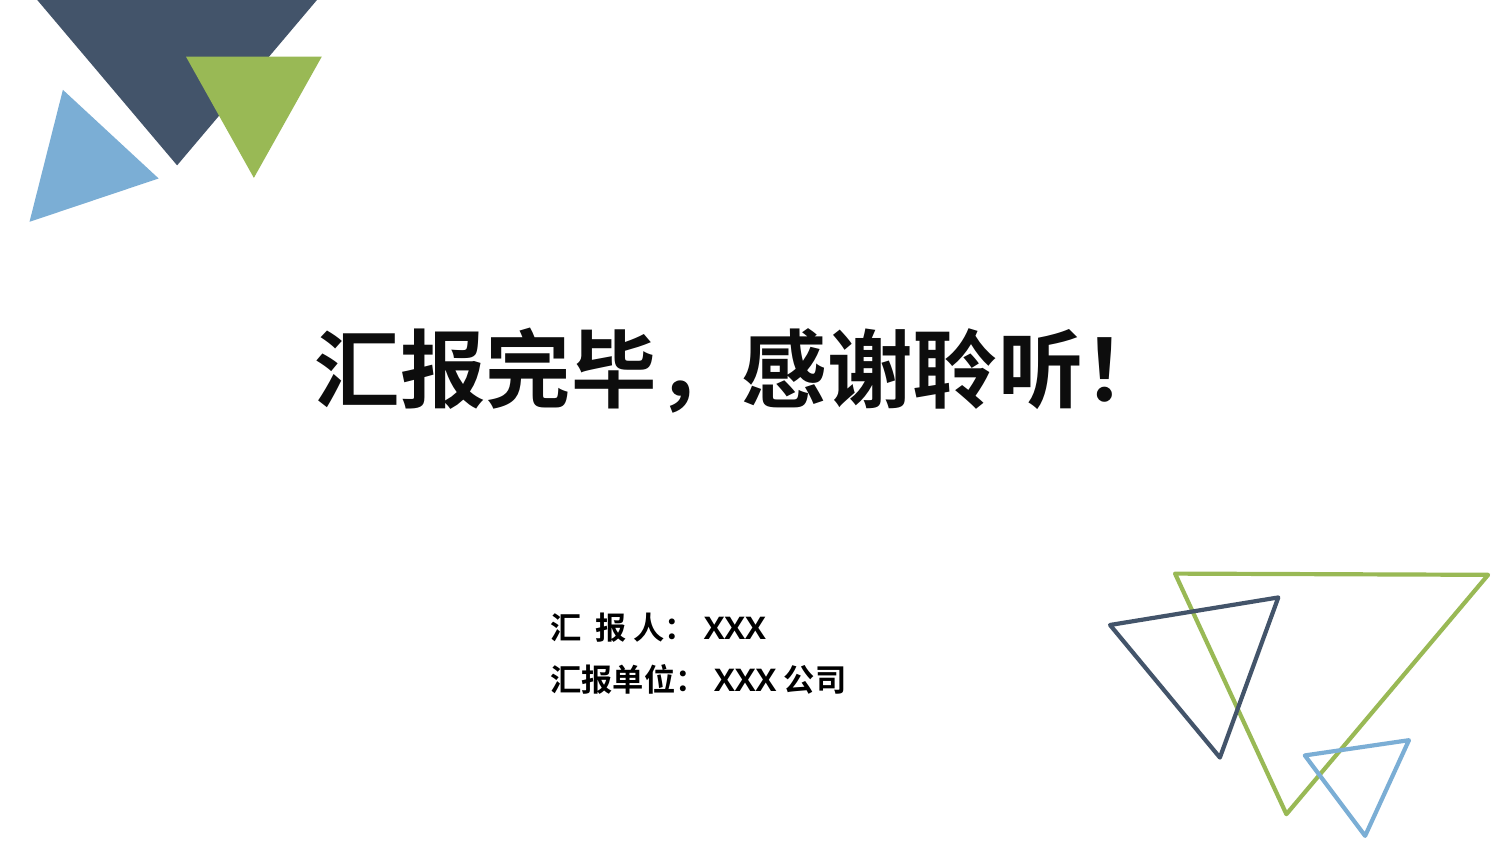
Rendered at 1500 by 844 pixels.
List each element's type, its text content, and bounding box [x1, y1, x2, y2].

text_box [27, 87, 161, 224]
text_box 汇报完毕，感谢聆听！ [272, 310, 1212, 425]
text_box [1173, 571, 1491, 817]
text_box [1302, 738, 1411, 838]
text_box [35, 0, 319, 168]
text_box 汇 报 人：XXX 汇报单位：XXX公司 [538, 587, 1060, 704]
text_box [184, 54, 324, 180]
text_box [1108, 595, 1281, 760]
